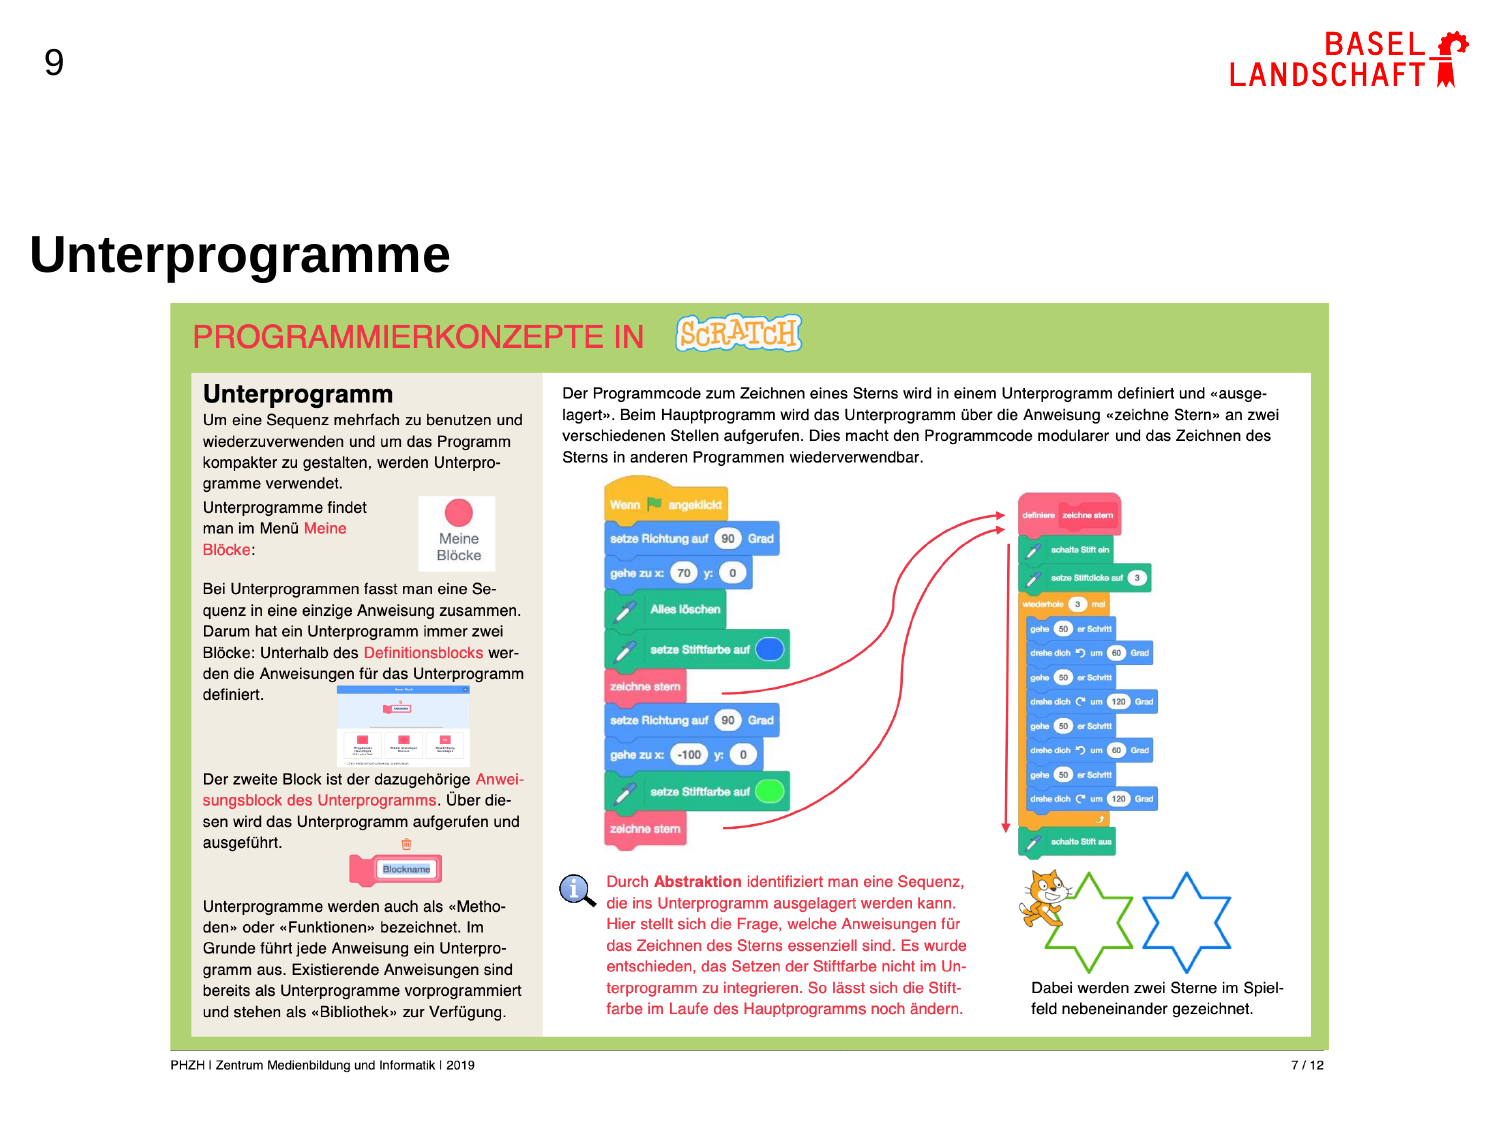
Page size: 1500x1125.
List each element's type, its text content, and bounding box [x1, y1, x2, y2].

picture [819, 31, 1469, 159]
title Unterprogramme [29, 159, 1471, 281]
picture [160, 292, 1340, 1090]
slide_number 9 [29, 30, 164, 91]
